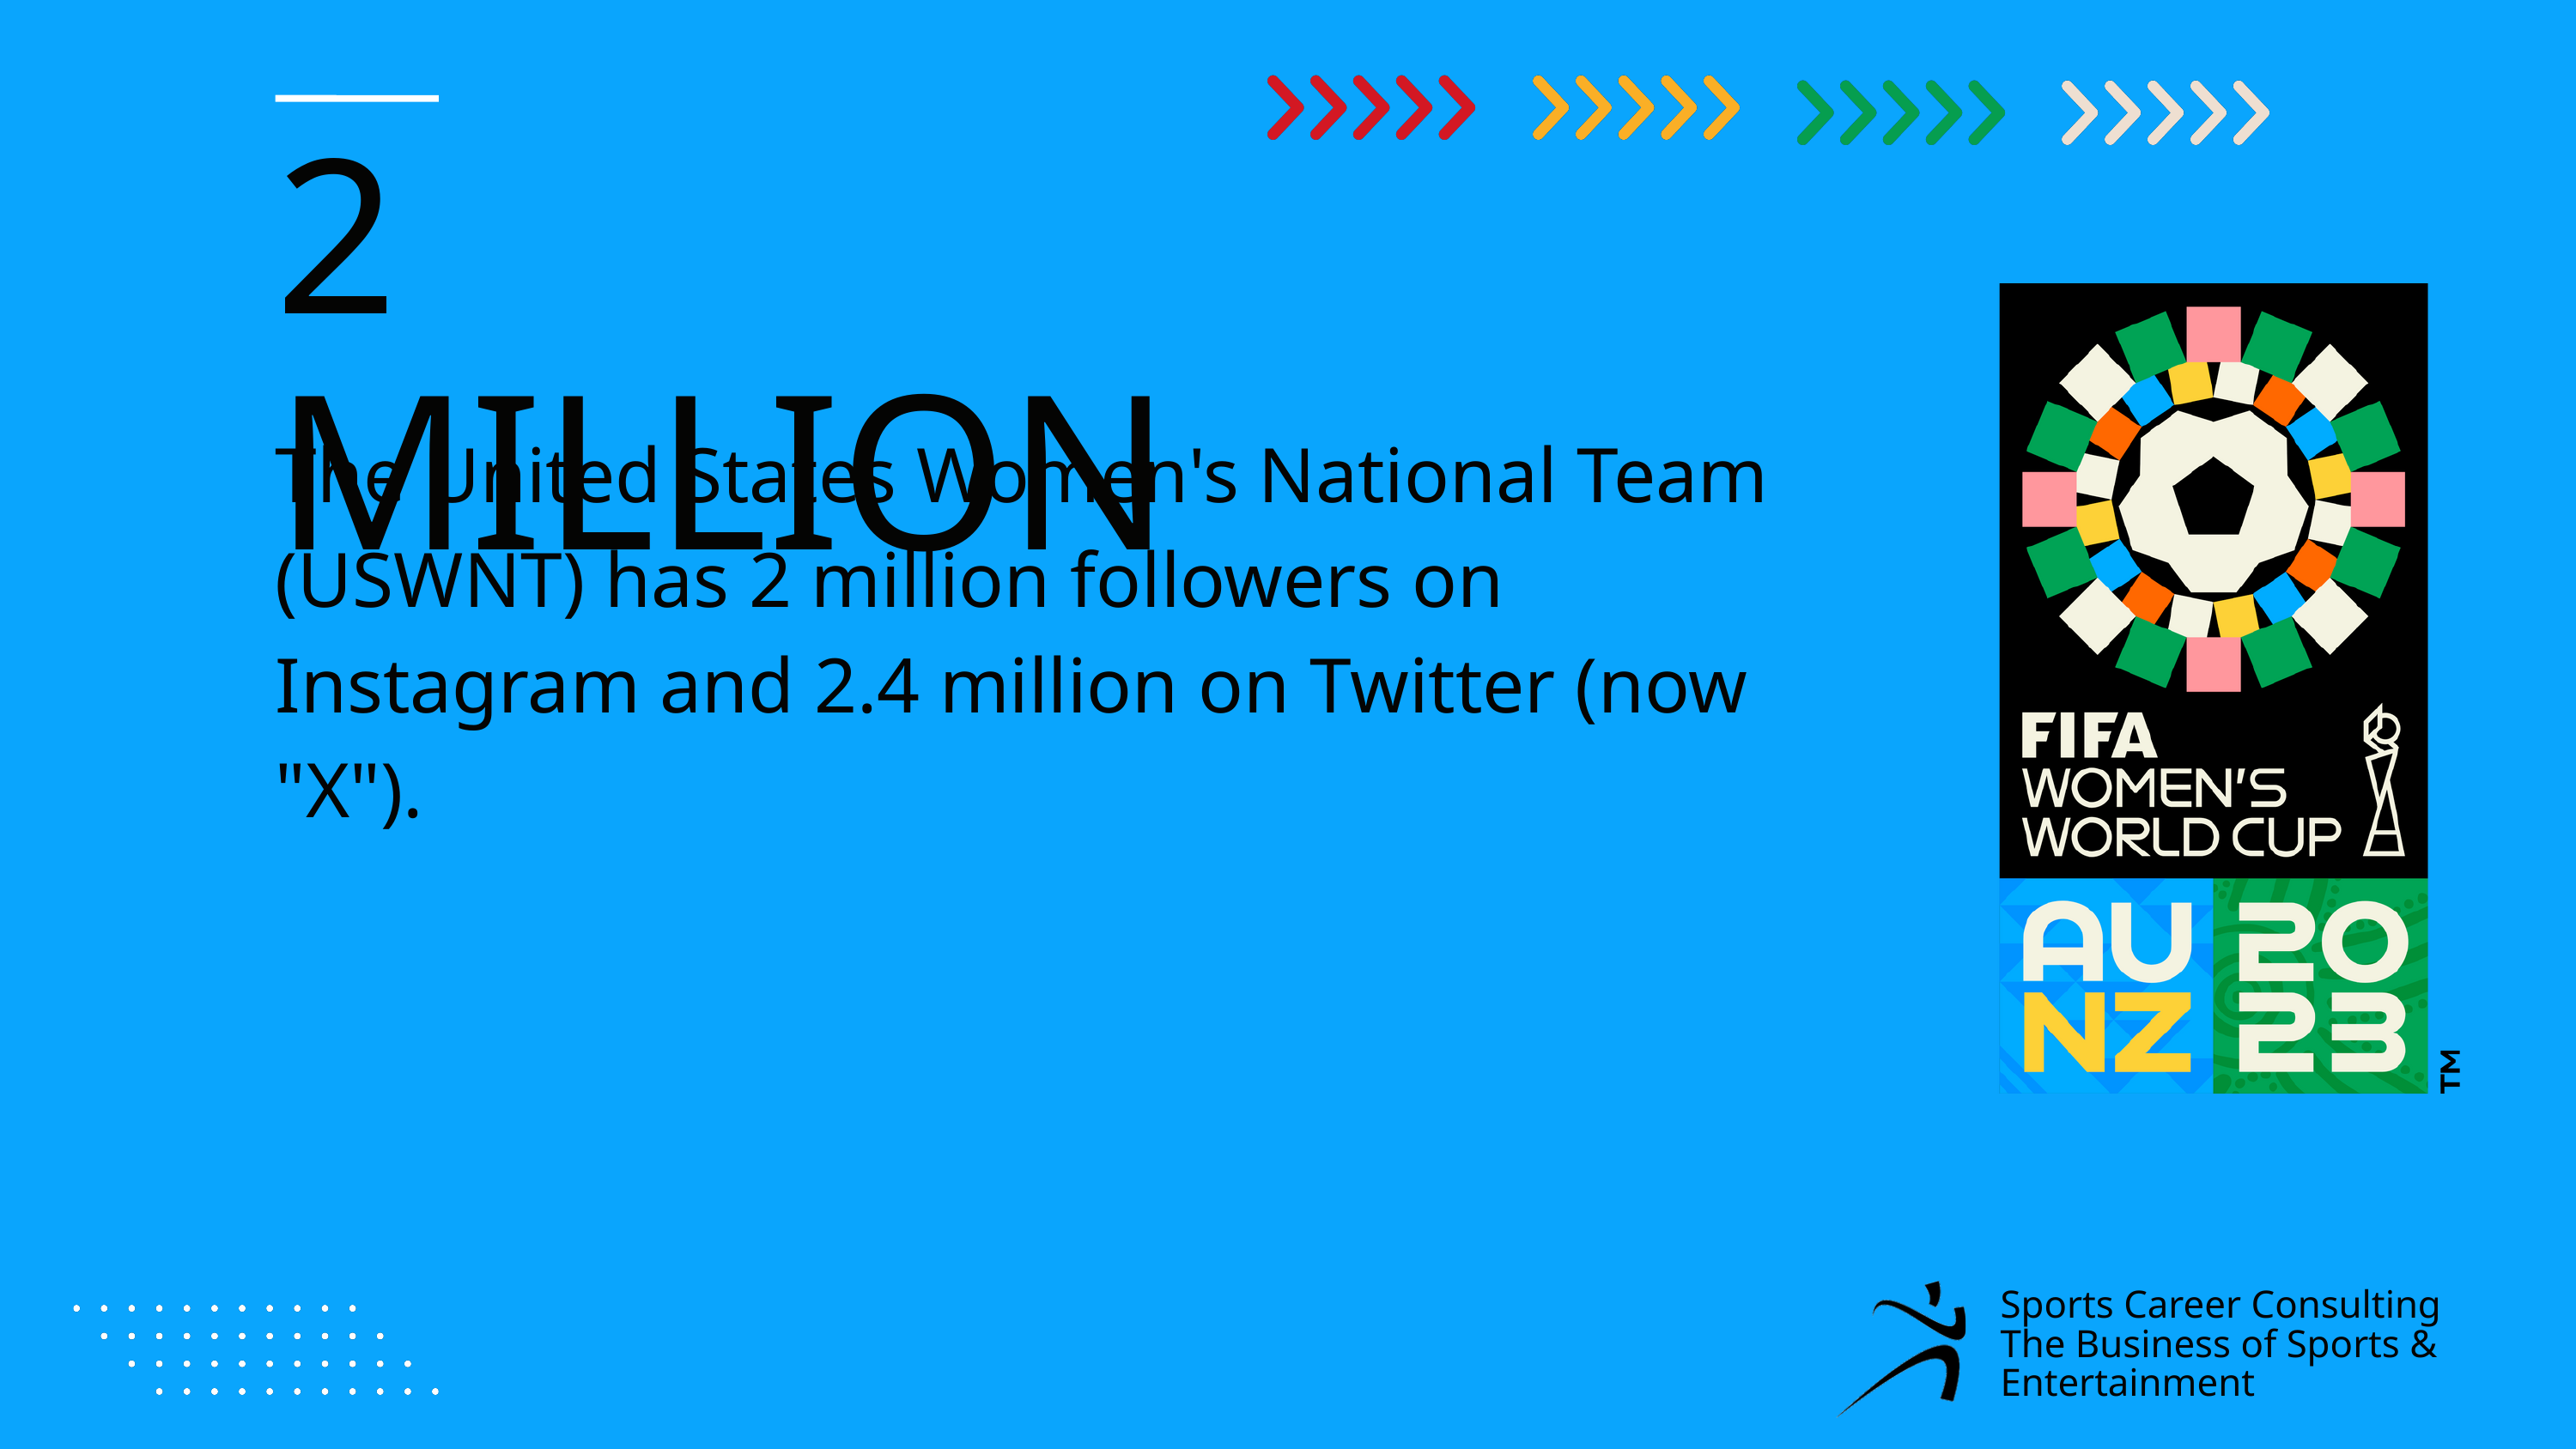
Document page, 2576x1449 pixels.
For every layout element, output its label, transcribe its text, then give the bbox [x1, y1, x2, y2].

text_box [1796, 80, 2006, 145]
text_box [1267, 75, 1476, 140]
text_box [2061, 80, 2270, 145]
text_box The United States Women's National Team (USWNT) has 2 million followers on Instagram and 2.4 million on Twitter (now "X"). [275, 412, 1797, 834]
text_box [73, 1305, 439, 1395]
text_box [1836, 1281, 1966, 1418]
text_box [1965, 283, 2460, 1094]
text_box Sports Career Consulting The Business of Sports & Entertainment [2000, 1286, 2508, 1404]
text_box 2 MILLION [275, 120, 1273, 412]
text_box [1531, 75, 1741, 140]
